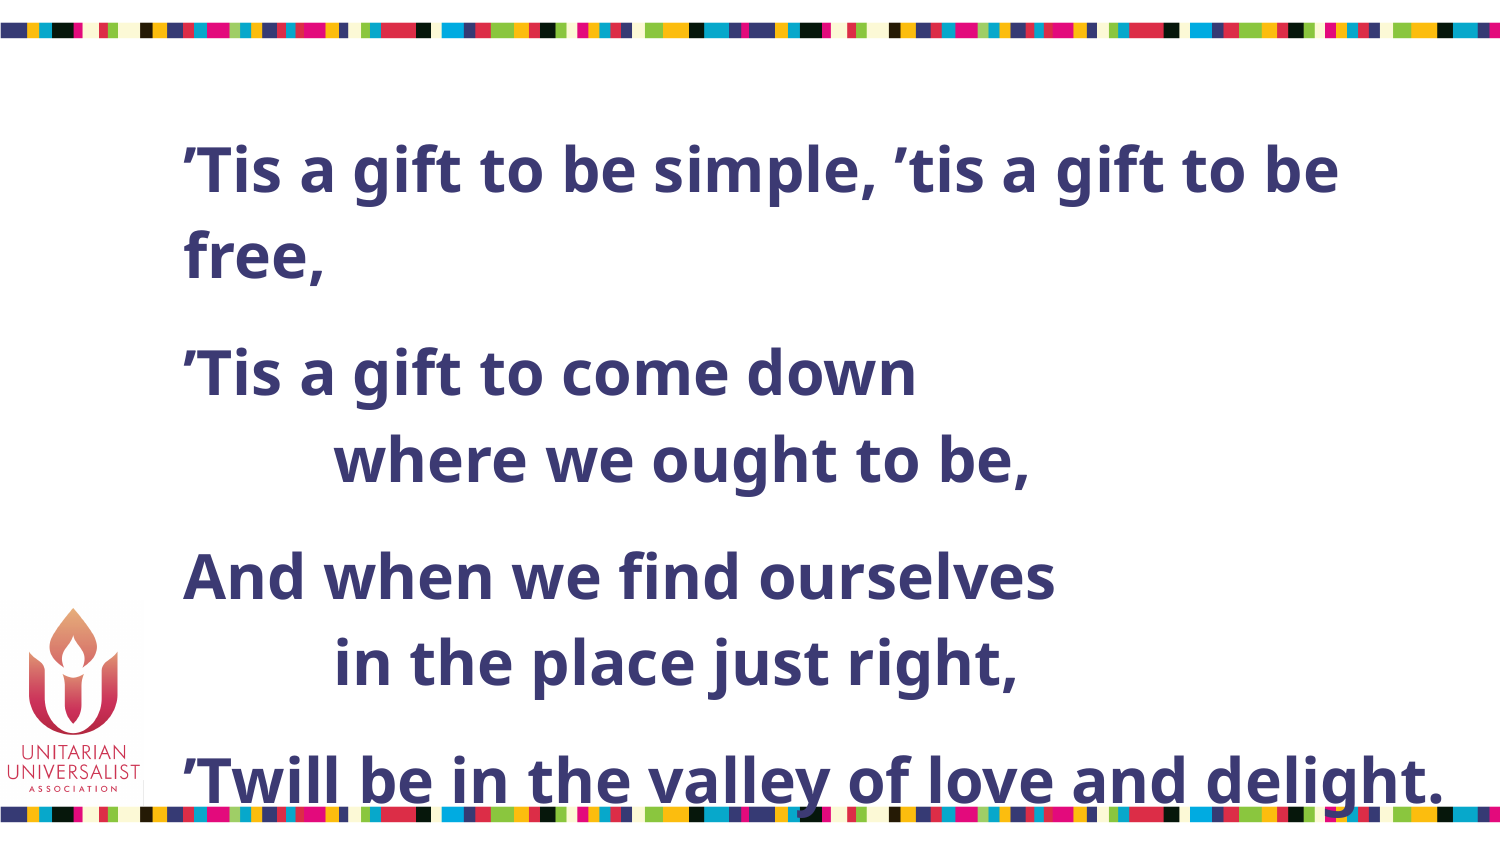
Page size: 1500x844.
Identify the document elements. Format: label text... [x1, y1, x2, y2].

picture [0, 600, 1500, 824]
picture [0, 22, 1500, 40]
text_box ’Tis a gift to be simple, ’tis a gift to be free, ’Tis a gift to come down where we ought to be, And when we find ourselves in the place just right, ’Twill be in the valley of love and delight. [168, 103, 1500, 806]
